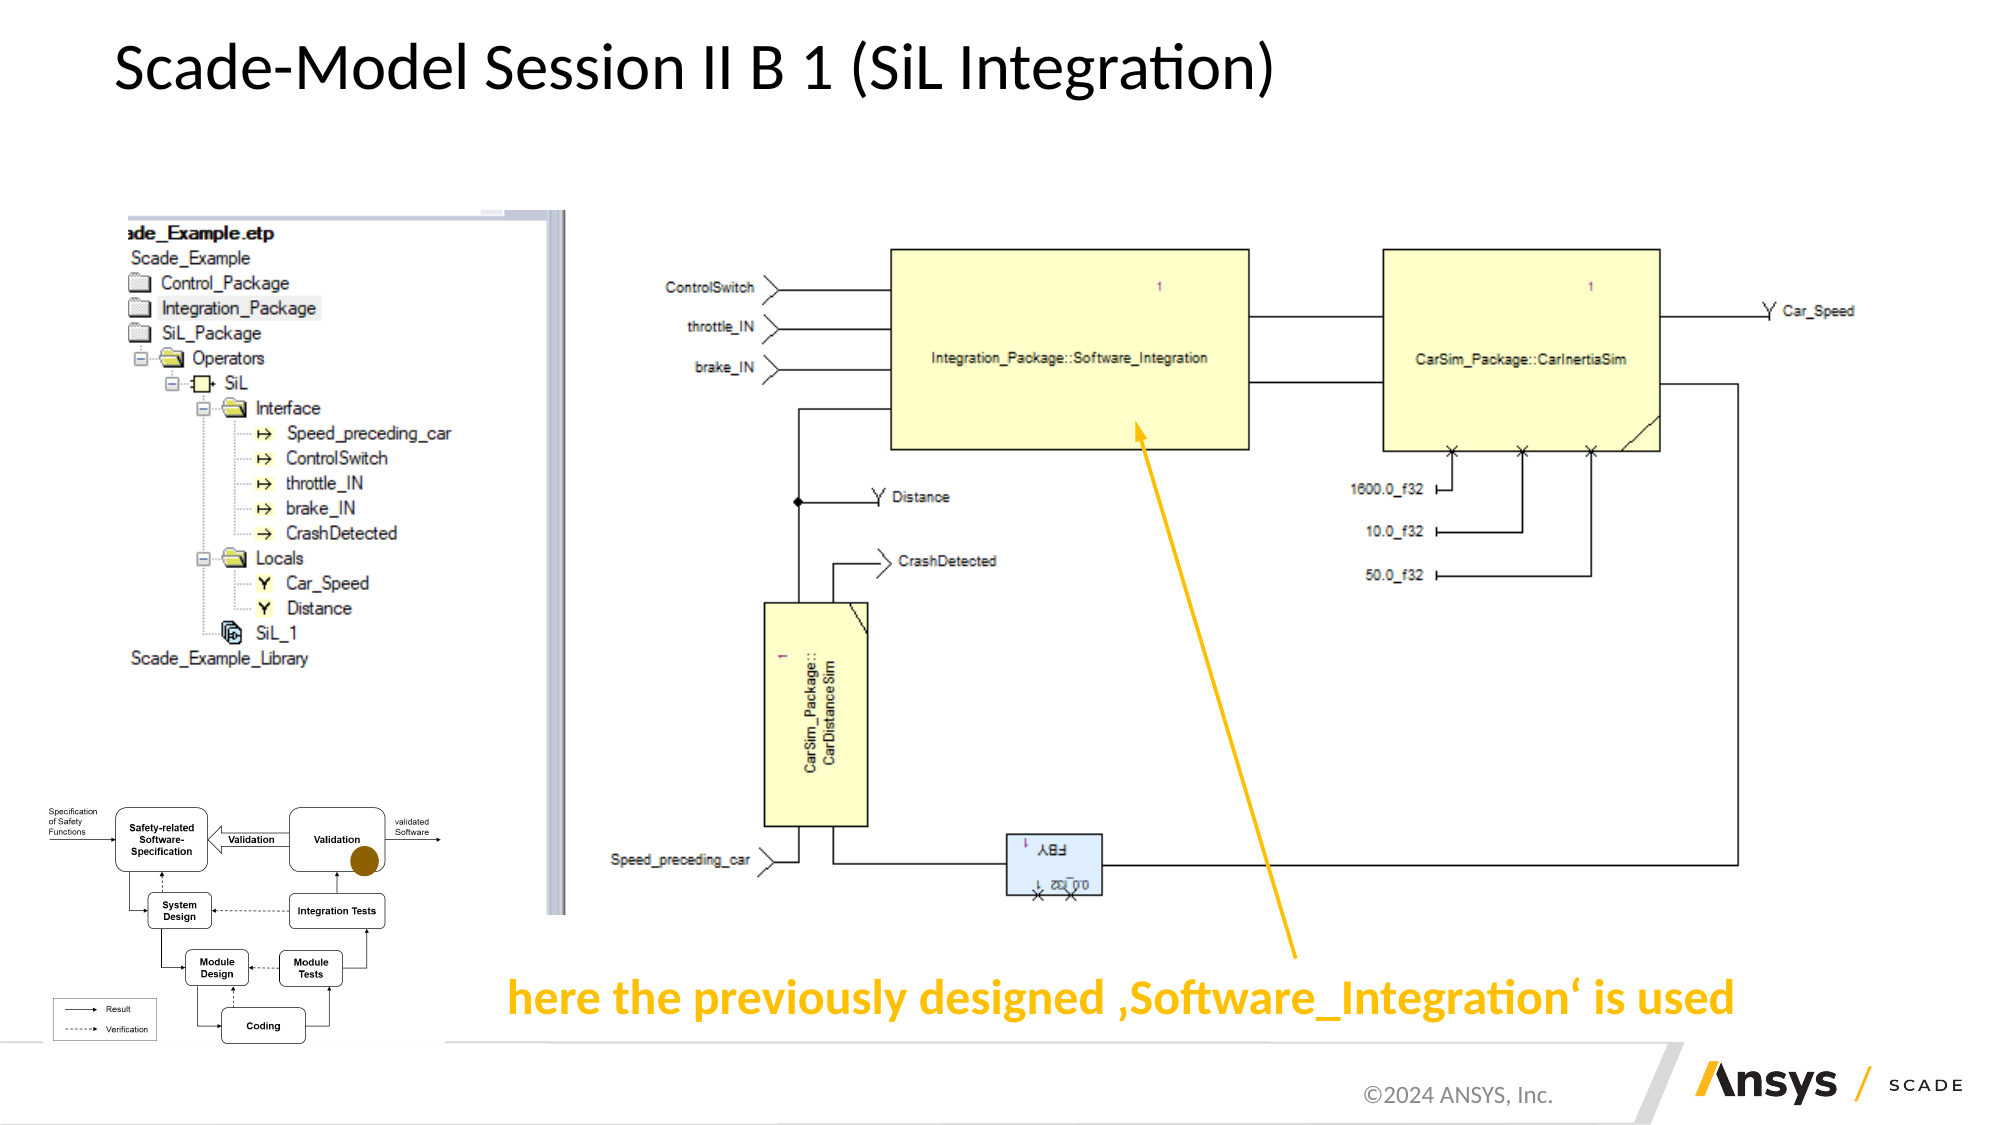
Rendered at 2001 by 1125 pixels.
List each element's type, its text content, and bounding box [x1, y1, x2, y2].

title Scade-Model Session II B 1 (SiL Integration) [99, 24, 1900, 164]
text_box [1135, 420, 1296, 957]
text_box here the previously designed ‚Software_Integration‘ is used [492, 956, 1779, 1032]
picture [0, 0, 2000, 1125]
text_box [43, 798, 445, 1045]
